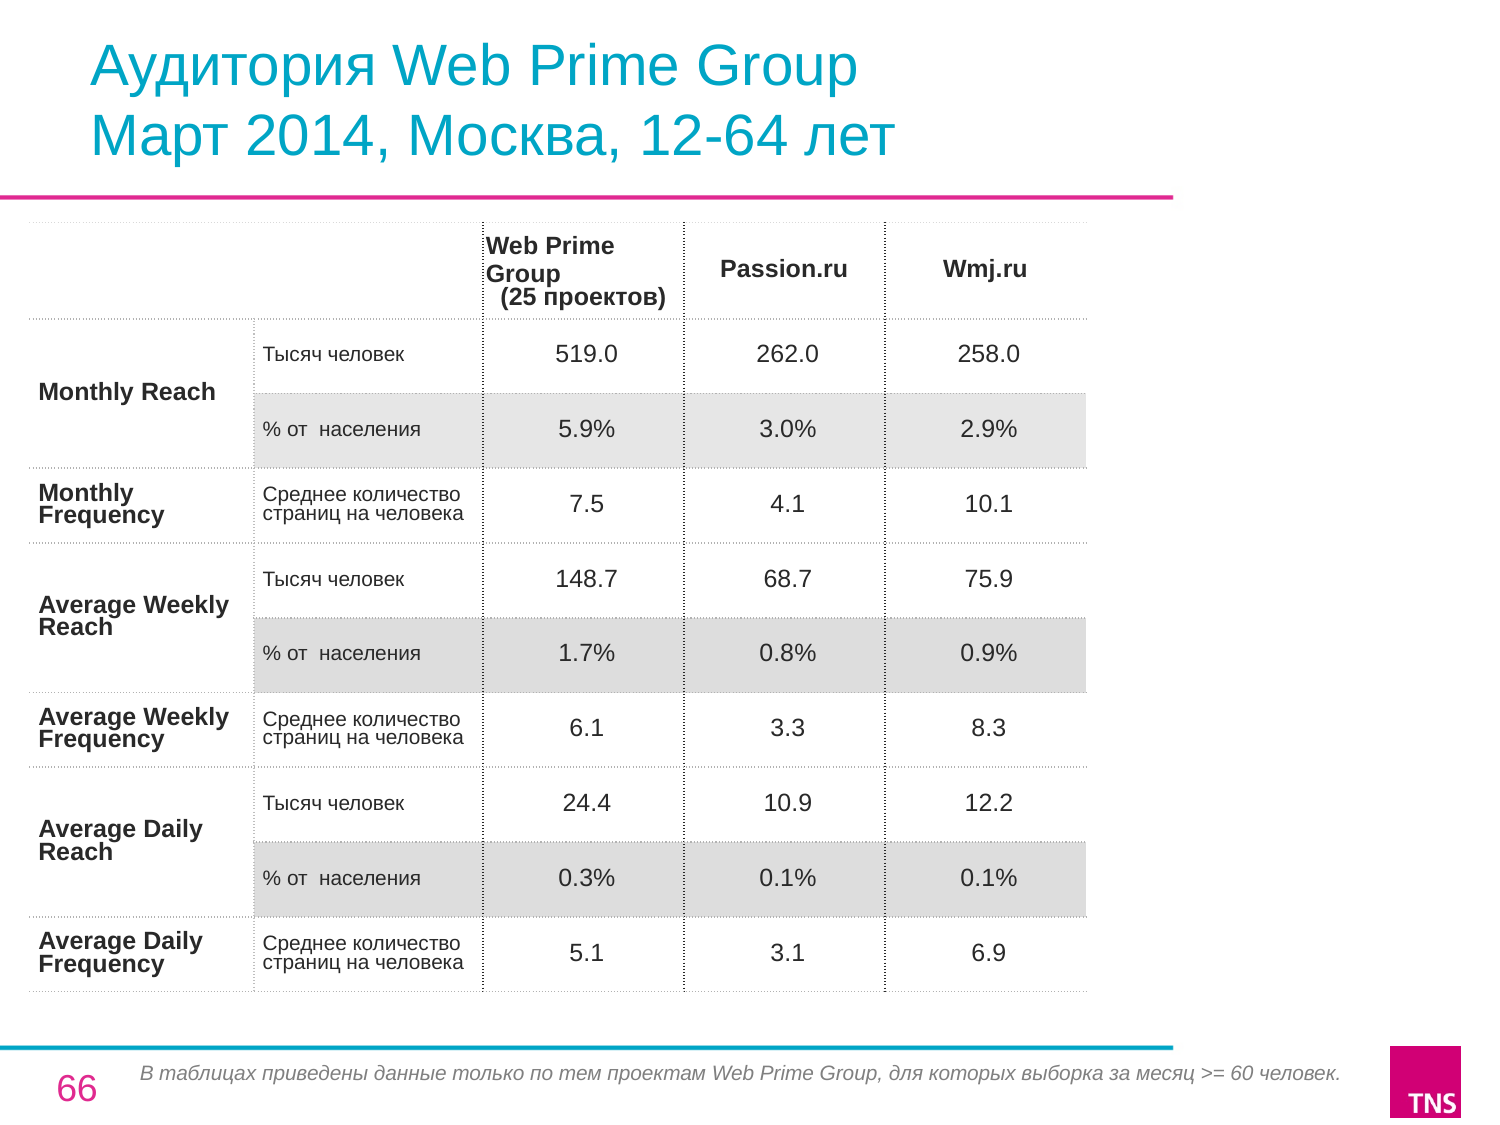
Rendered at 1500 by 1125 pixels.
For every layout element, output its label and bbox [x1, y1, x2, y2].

table_header [29, 223, 1086, 319]
slide_number [40, 1055, 392, 1125]
table_cell [29, 319, 1086, 992]
picture [0, 0, 1500, 1125]
title [74, 8, 1476, 187]
text_box [124, 1052, 1463, 1092]
